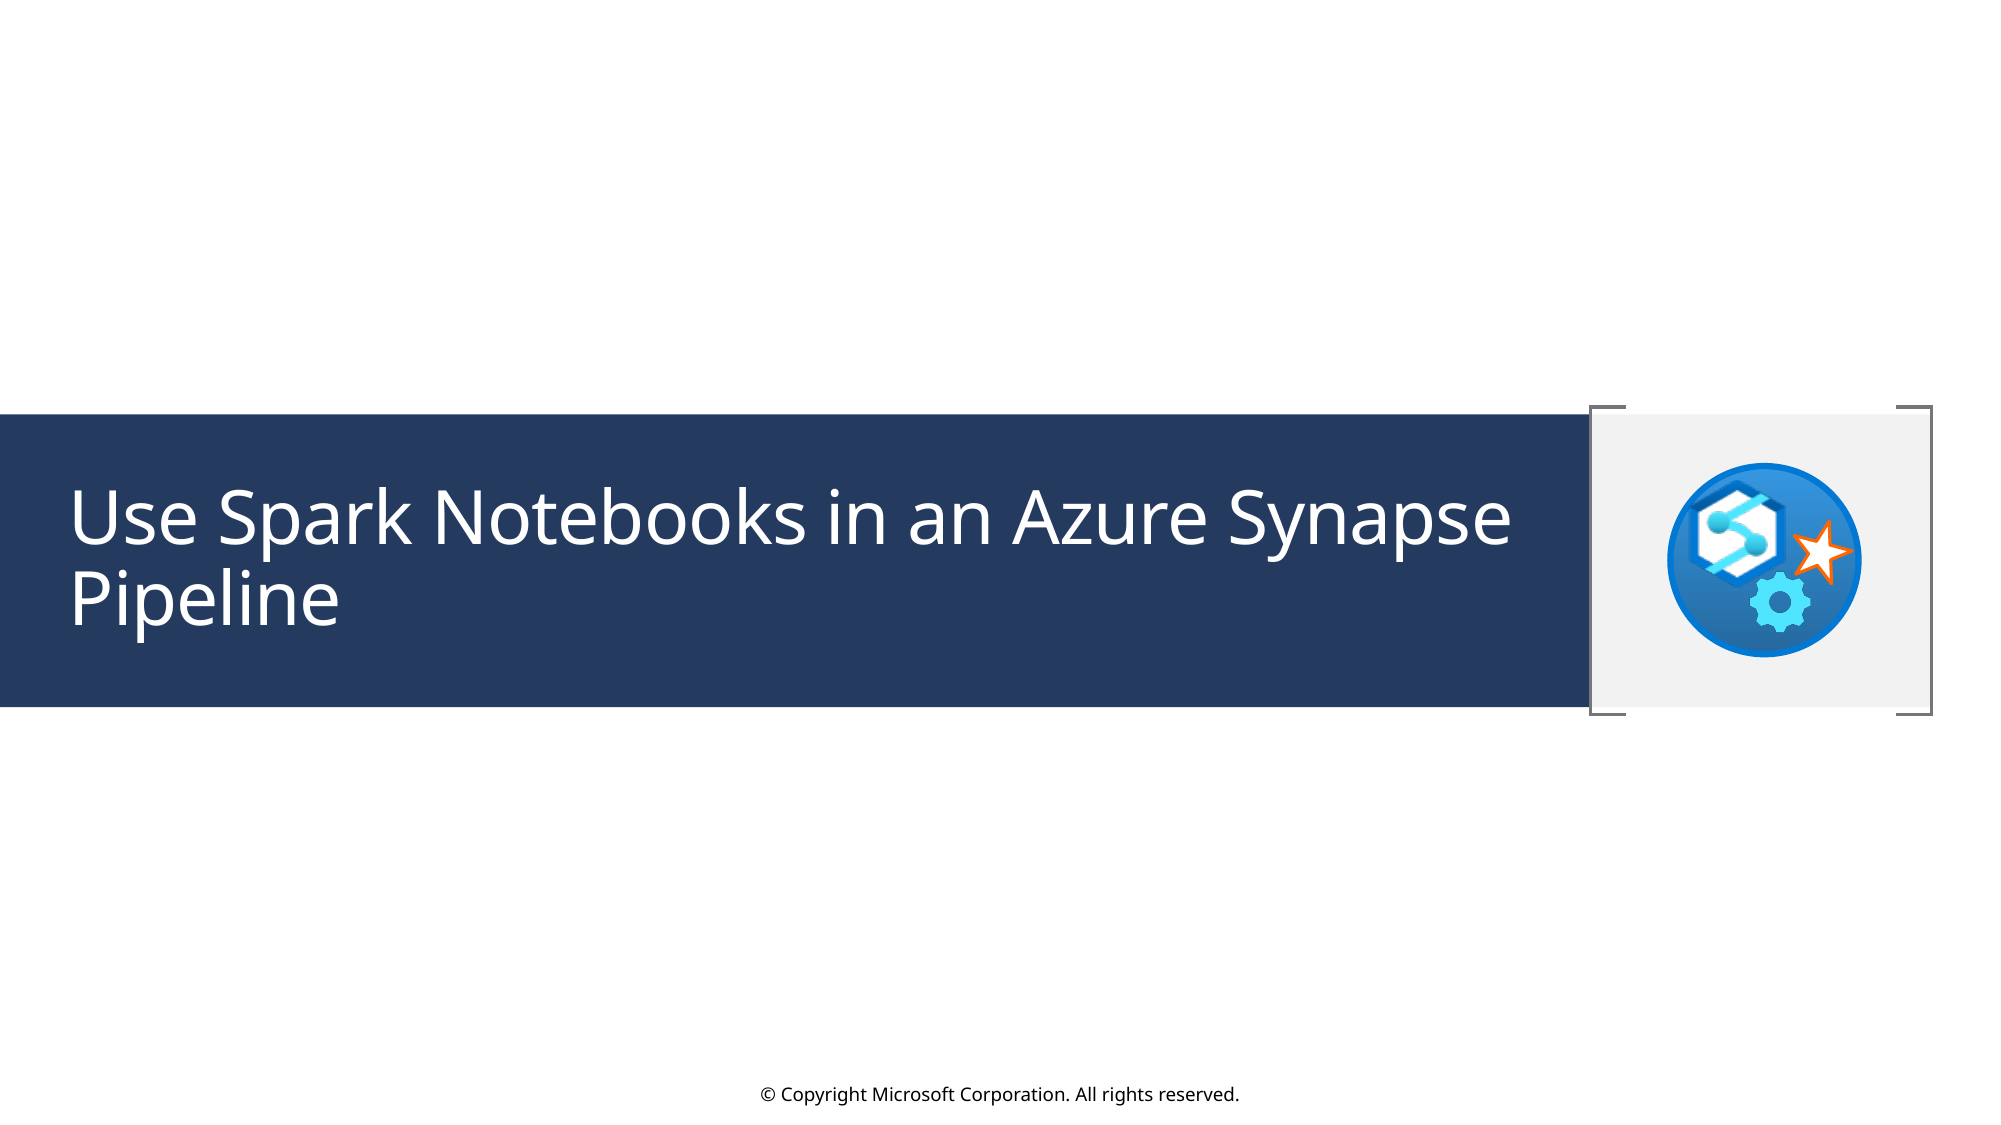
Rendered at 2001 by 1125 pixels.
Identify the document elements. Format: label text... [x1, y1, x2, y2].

title Use Spark Notebooks in an Azure Synapse Pipeline [68, 414, 1565, 708]
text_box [1670, 465, 1859, 655]
